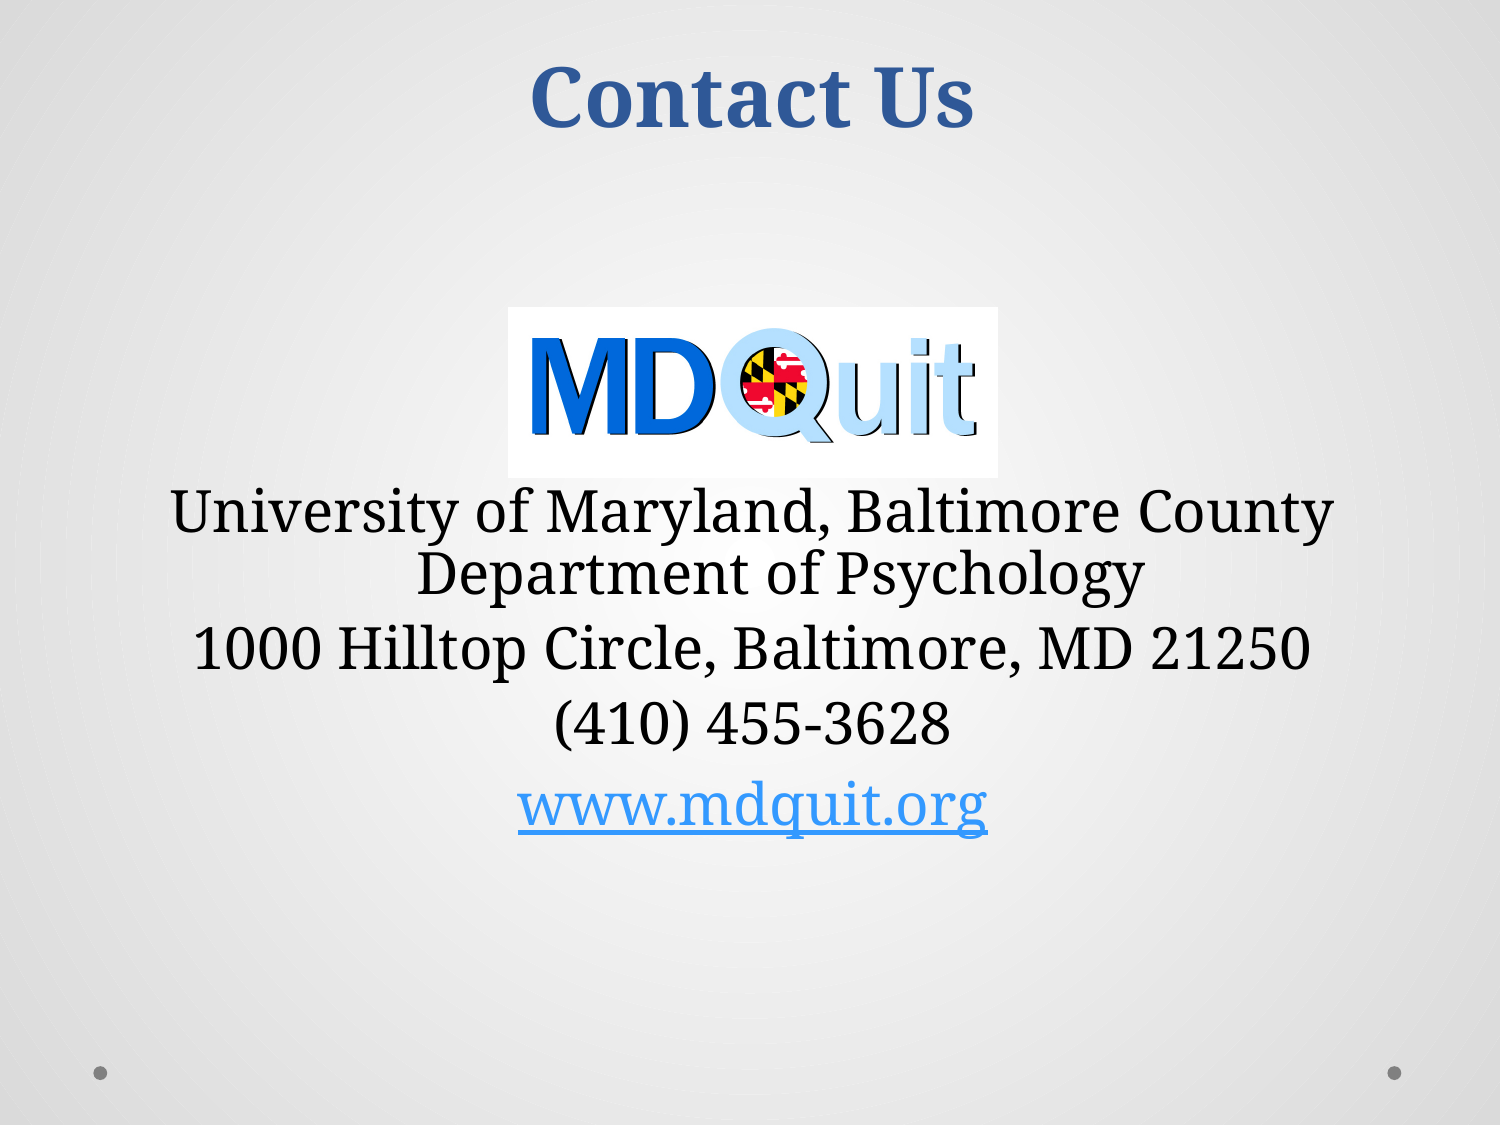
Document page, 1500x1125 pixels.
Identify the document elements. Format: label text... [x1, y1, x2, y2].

text_box University of Maryland, Baltimore County Department of Psychology 1000 Hilltop Circle, Baltimore, MD 21250 (410) 455-3628 www.mdquit.org [77, 392, 1428, 818]
picture [508, 307, 998, 478]
text_box Contact Us [409, 0, 1097, 188]
